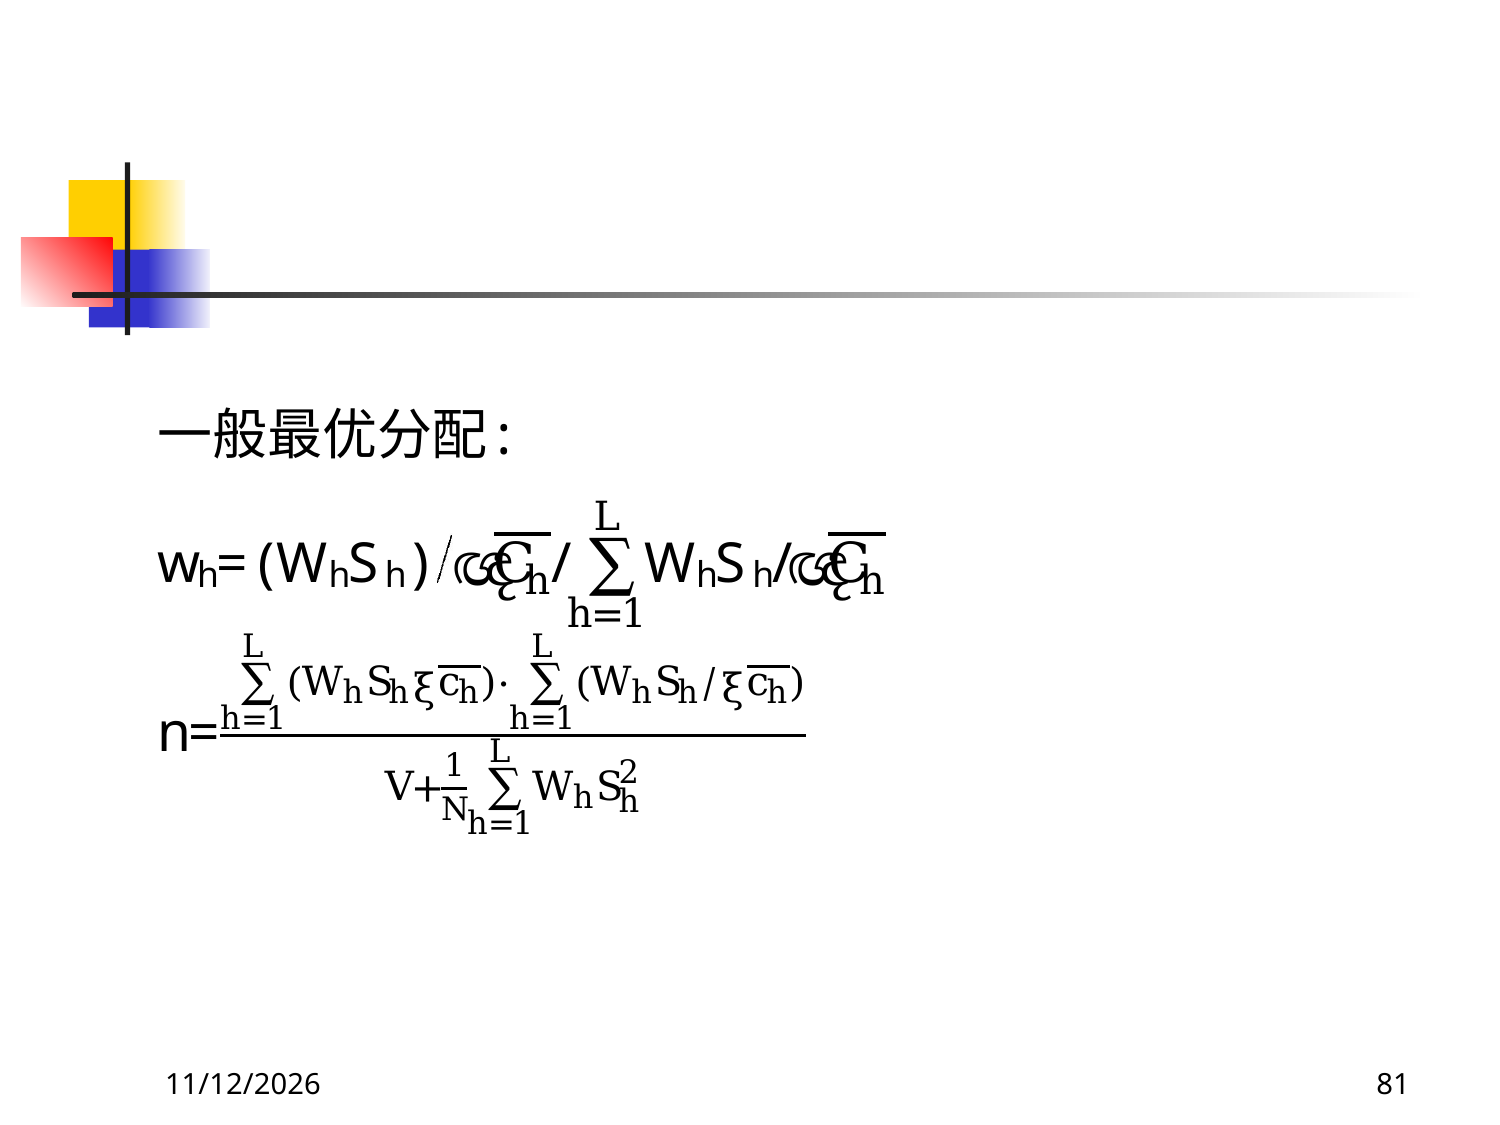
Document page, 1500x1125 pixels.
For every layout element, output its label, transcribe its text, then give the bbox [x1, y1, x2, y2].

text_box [157, 374, 1361, 928]
slide_number 81 [1112, 1037, 1426, 1113]
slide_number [149, 1037, 463, 1113]
